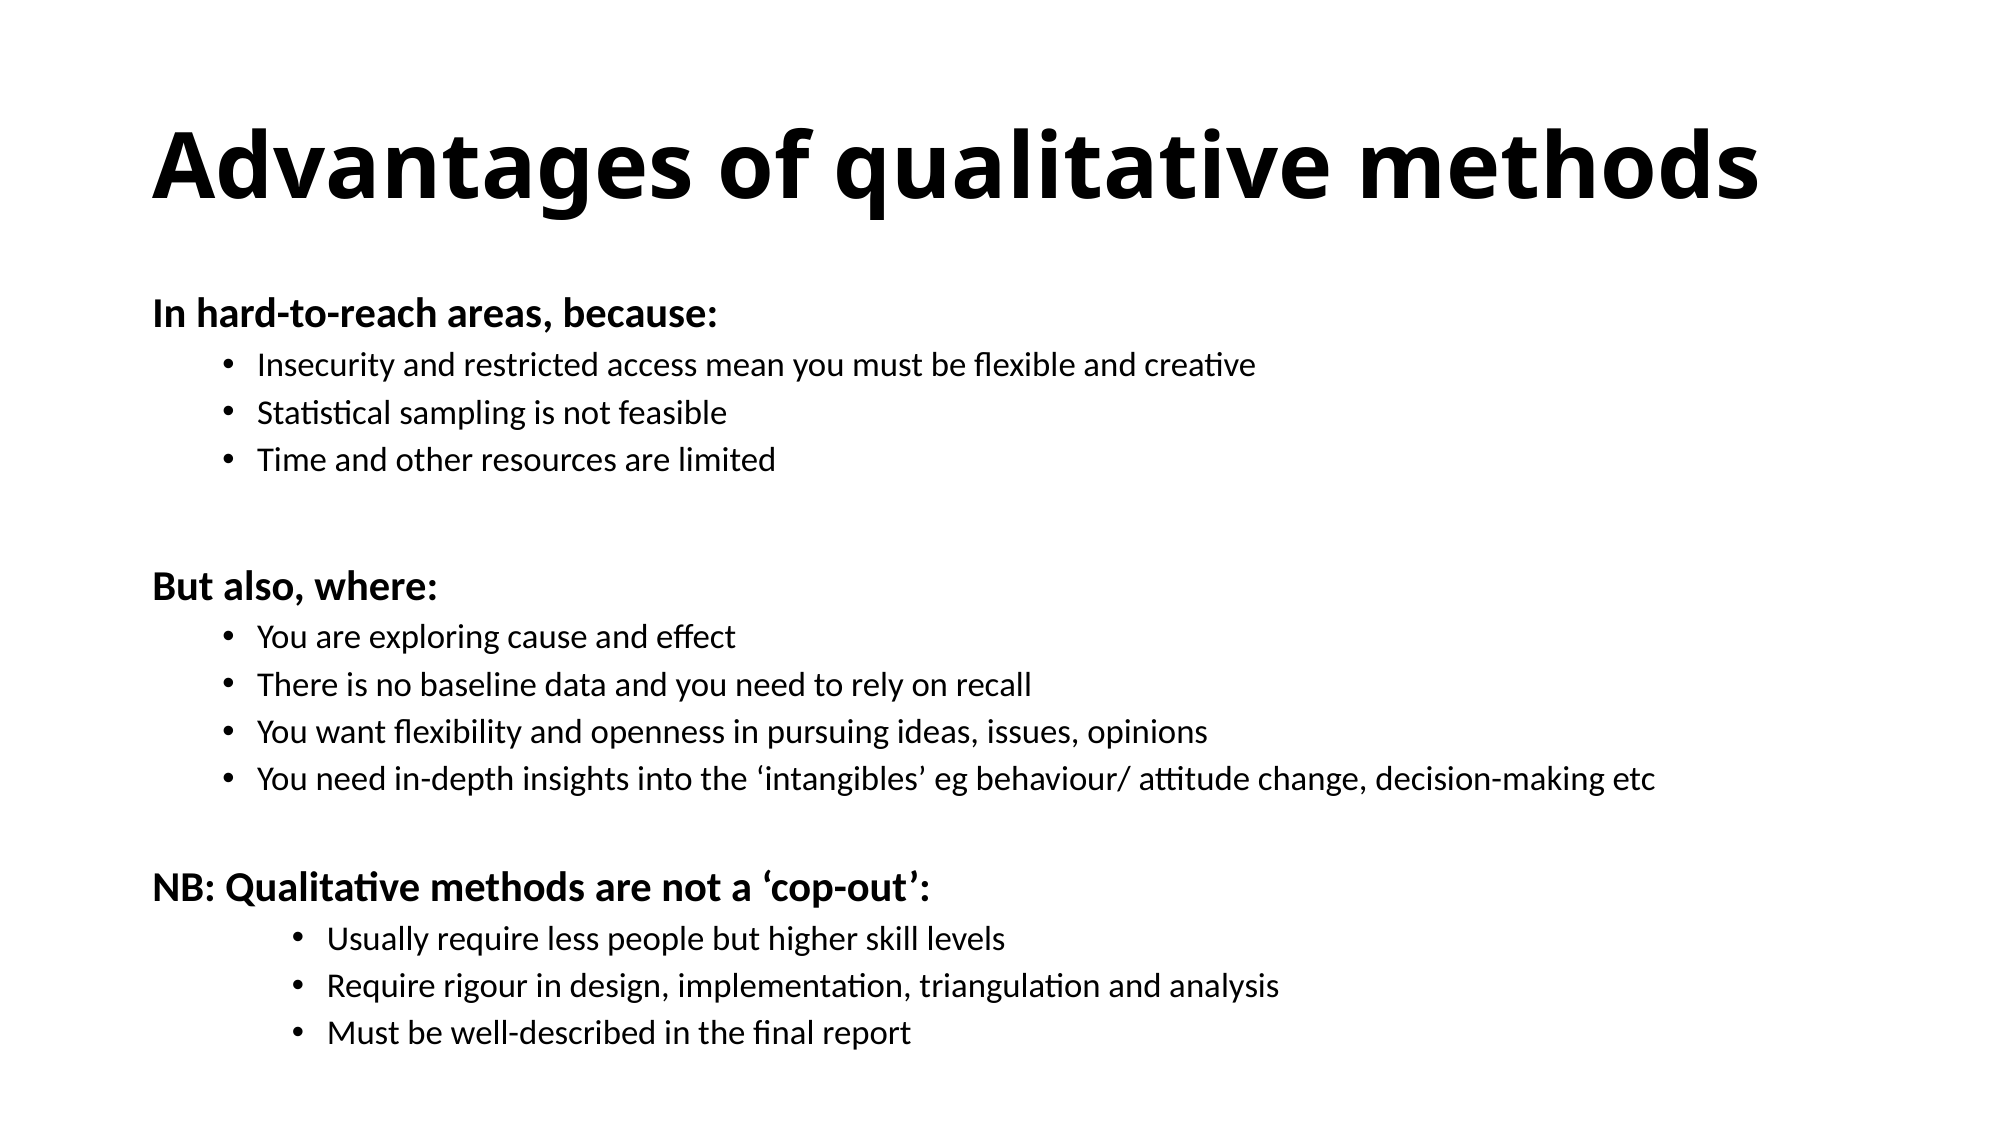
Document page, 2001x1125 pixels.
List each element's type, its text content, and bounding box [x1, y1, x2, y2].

list In hard-to-reach areas, because: Insecurity and restricted access mean you must be flexible and creative Statistical sampling is not feasible Time and other resources are limited But also, where: You are exploring cause and effect There is no baseline data and you need to rely on recall You want flexibility and openness in pursuing ideas, issues, opinions You need in-depth insights into the ‘intangibles’ eg behaviour/ attitude change, decision-making etc NB: Qualitative methods are not a ‘cop-out’: Usually require less people but higher skill levels Require rigour in design, implementation, triangulation and analysis Must be well-described in the final report [137, 222, 1675, 1083]
title Advantages of qualitative methods [137, 59, 1863, 278]
